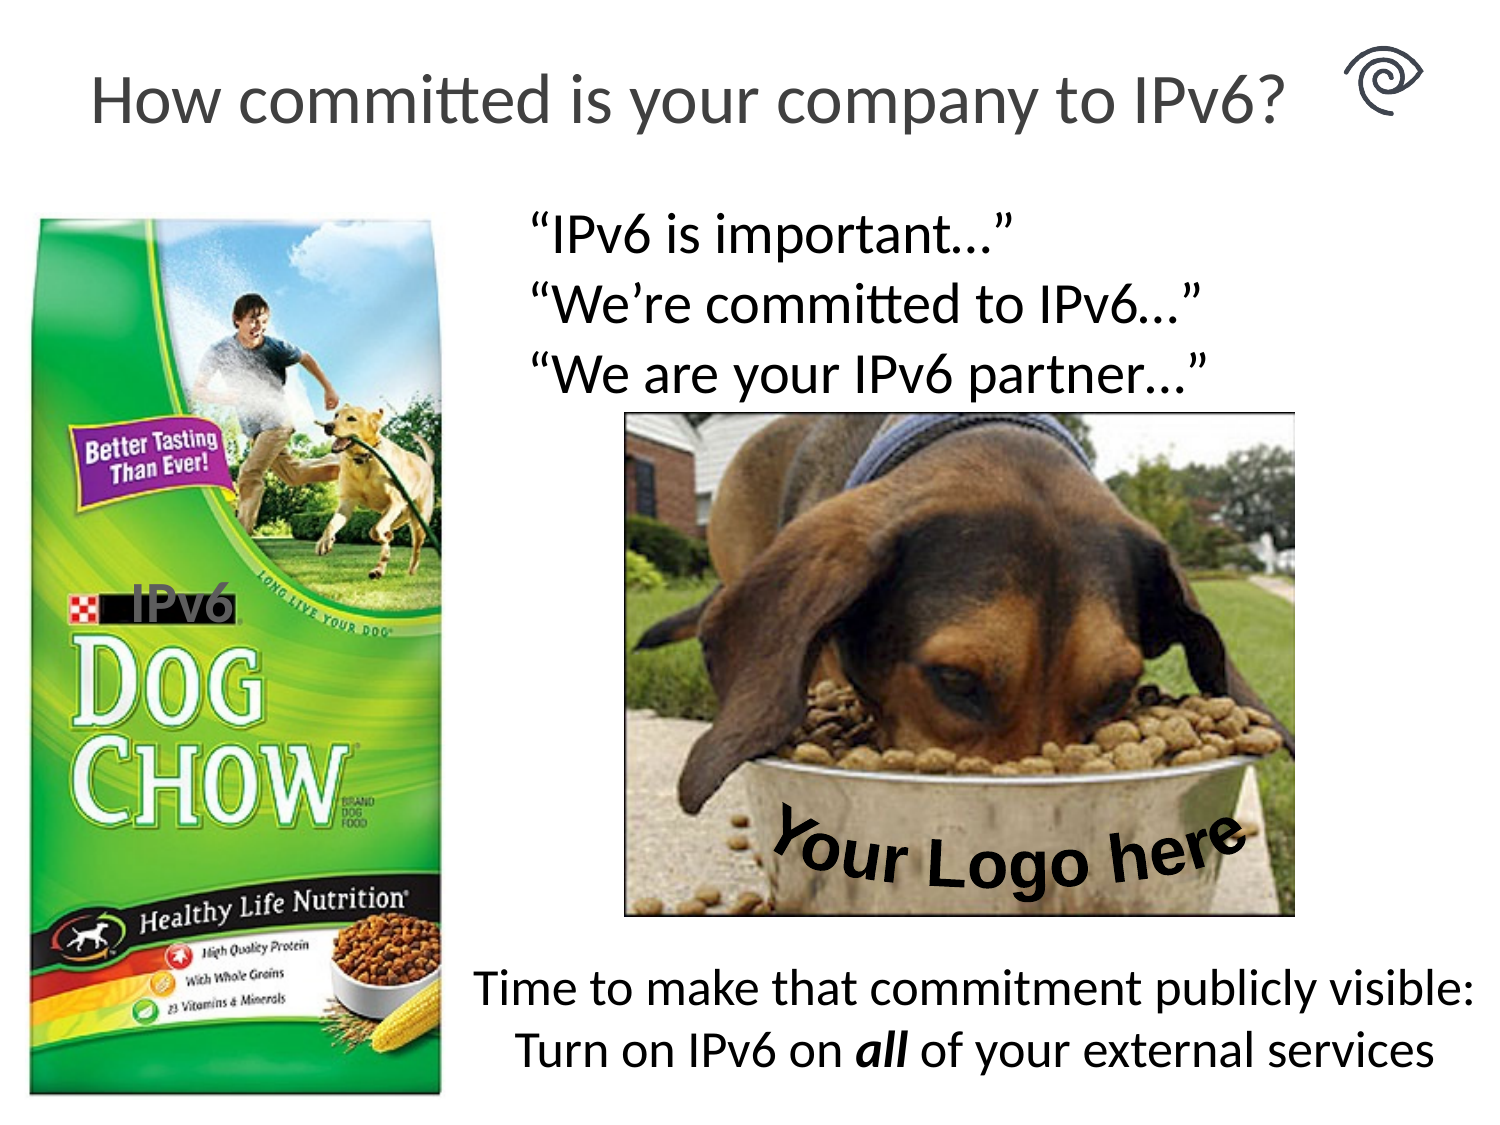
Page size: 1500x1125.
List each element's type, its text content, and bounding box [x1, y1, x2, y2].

picture [624, 412, 1296, 917]
text_box Time to make that commitment publicly visible: Turn on IPv6 on all of your external services [454, 946, 1500, 1086]
picture [1343, 44, 1436, 116]
picture [24, 212, 451, 1101]
title How committed is your company to IPv6? [74, 44, 1315, 233]
text_box “IPv6 is important…” “We’re committed to IPv6…” “We are your IPv6 partner…” [512, 187, 1438, 413]
